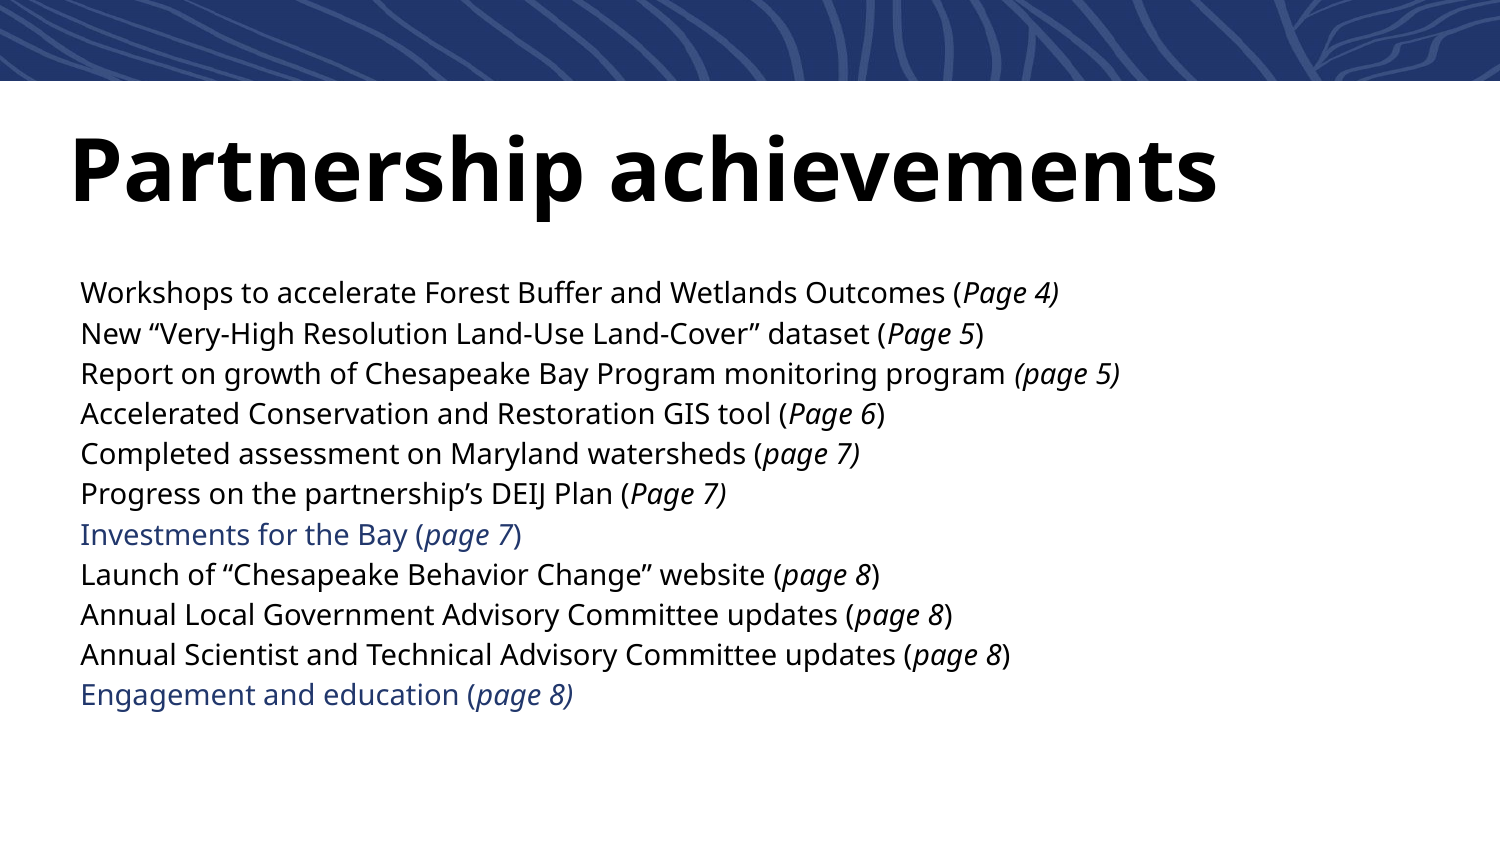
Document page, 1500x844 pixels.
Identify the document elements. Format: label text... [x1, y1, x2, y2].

text_box Partnership achievements [53, 99, 1286, 235]
picture [0, 0, 1500, 81]
text_box Workshops to accelerate Forest Buffer and Wetlands Outcomes (Page 4) New “Very-High Resolution Land-Use Land-Cover” dataset (Page 5) Report on growth of Chesapeake Bay Program monitoring program (page 5) Accelerated Conservation and Restoration GIS tool (Page 6) Completed assessment on Maryland watersheds (page 7) Progress on the partnership’s DEIJ Plan (Page 7) Investments for the Bay (page 7) Launch of “Chesapeake Behavior Change” website (page 8) Annual Local Government Advisory Committee updates (page 8) Annual Scientist and Technical Advisory Committee updates (page 8) Engagement and education (page 8) [65, 254, 1226, 832]
